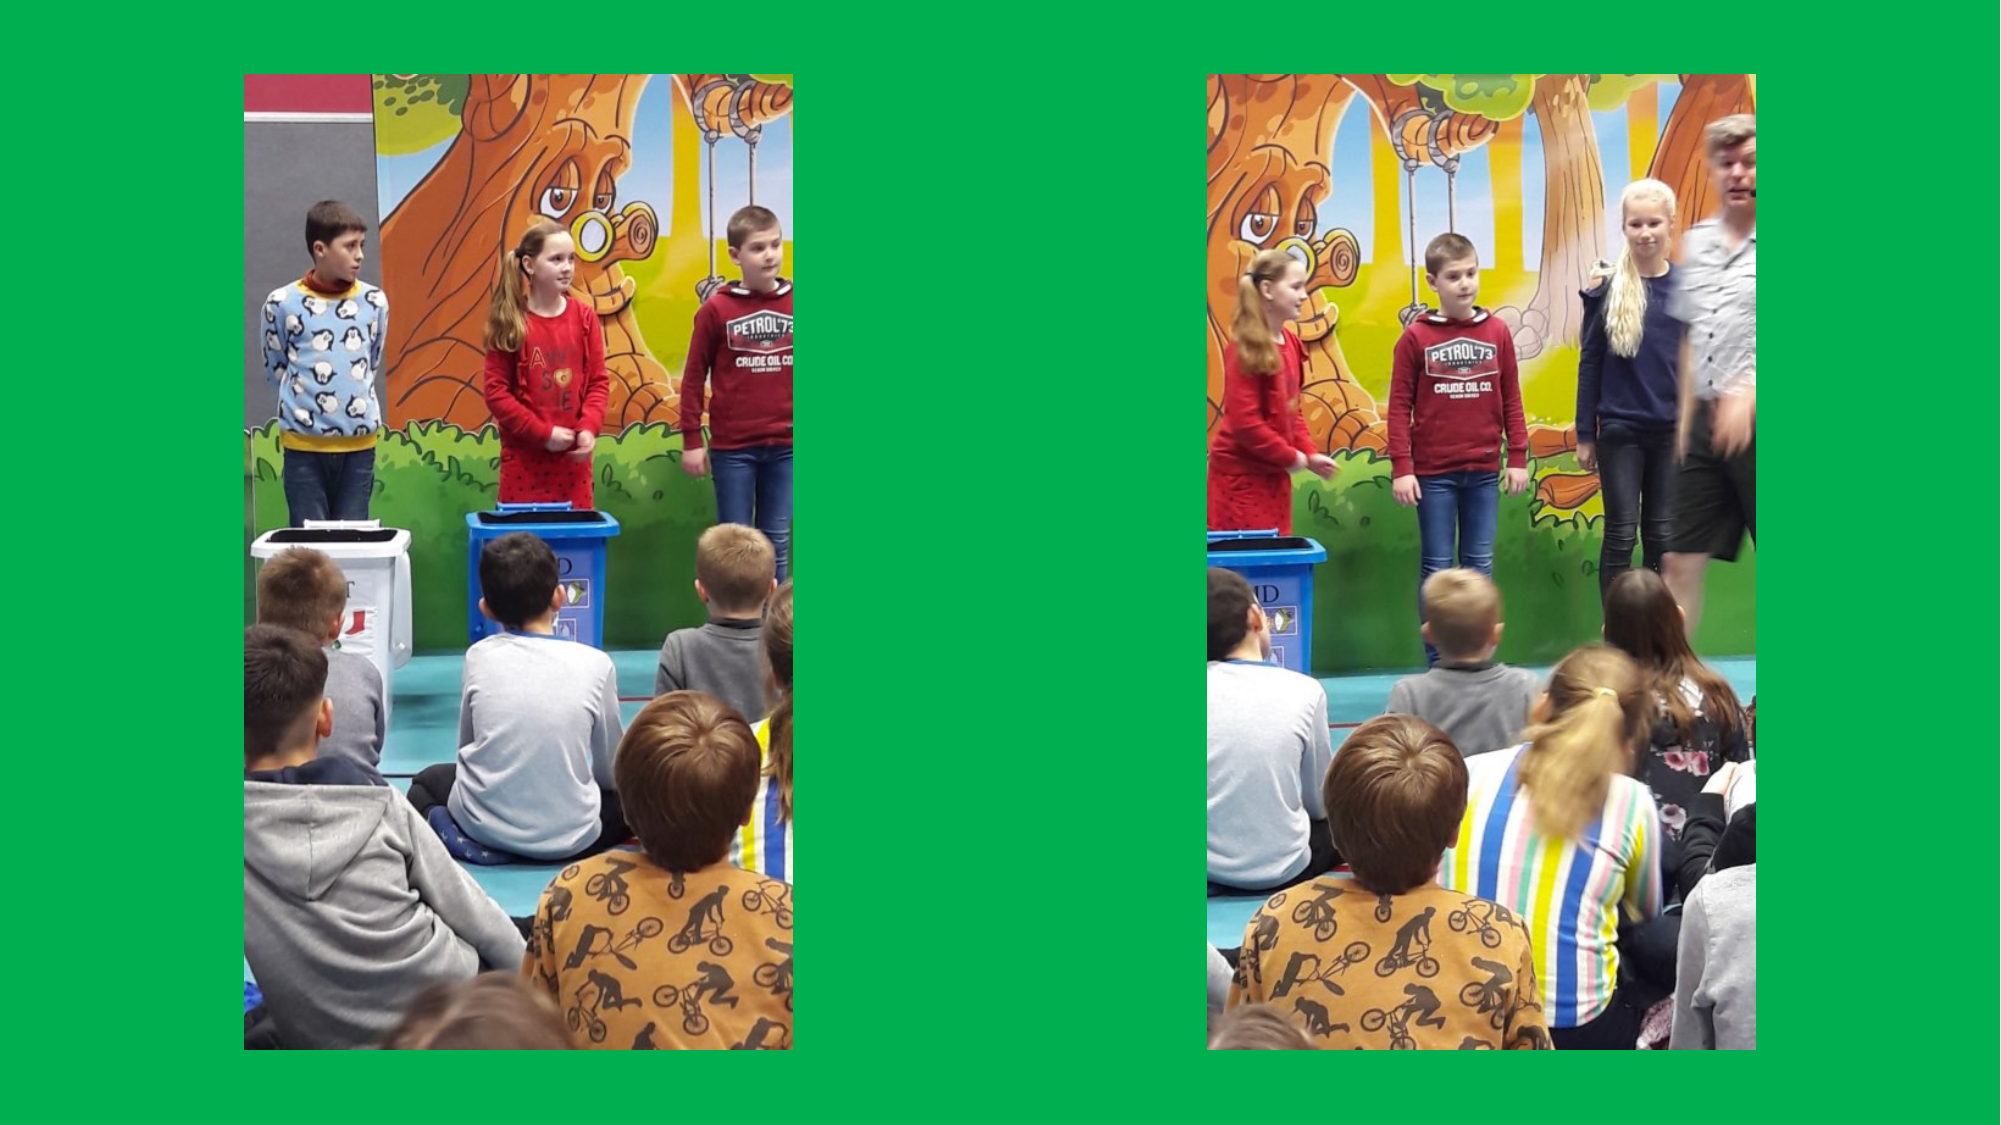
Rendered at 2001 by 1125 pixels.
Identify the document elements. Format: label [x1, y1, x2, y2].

picture [1206, 74, 1756, 1050]
picture [244, 74, 793, 1050]
